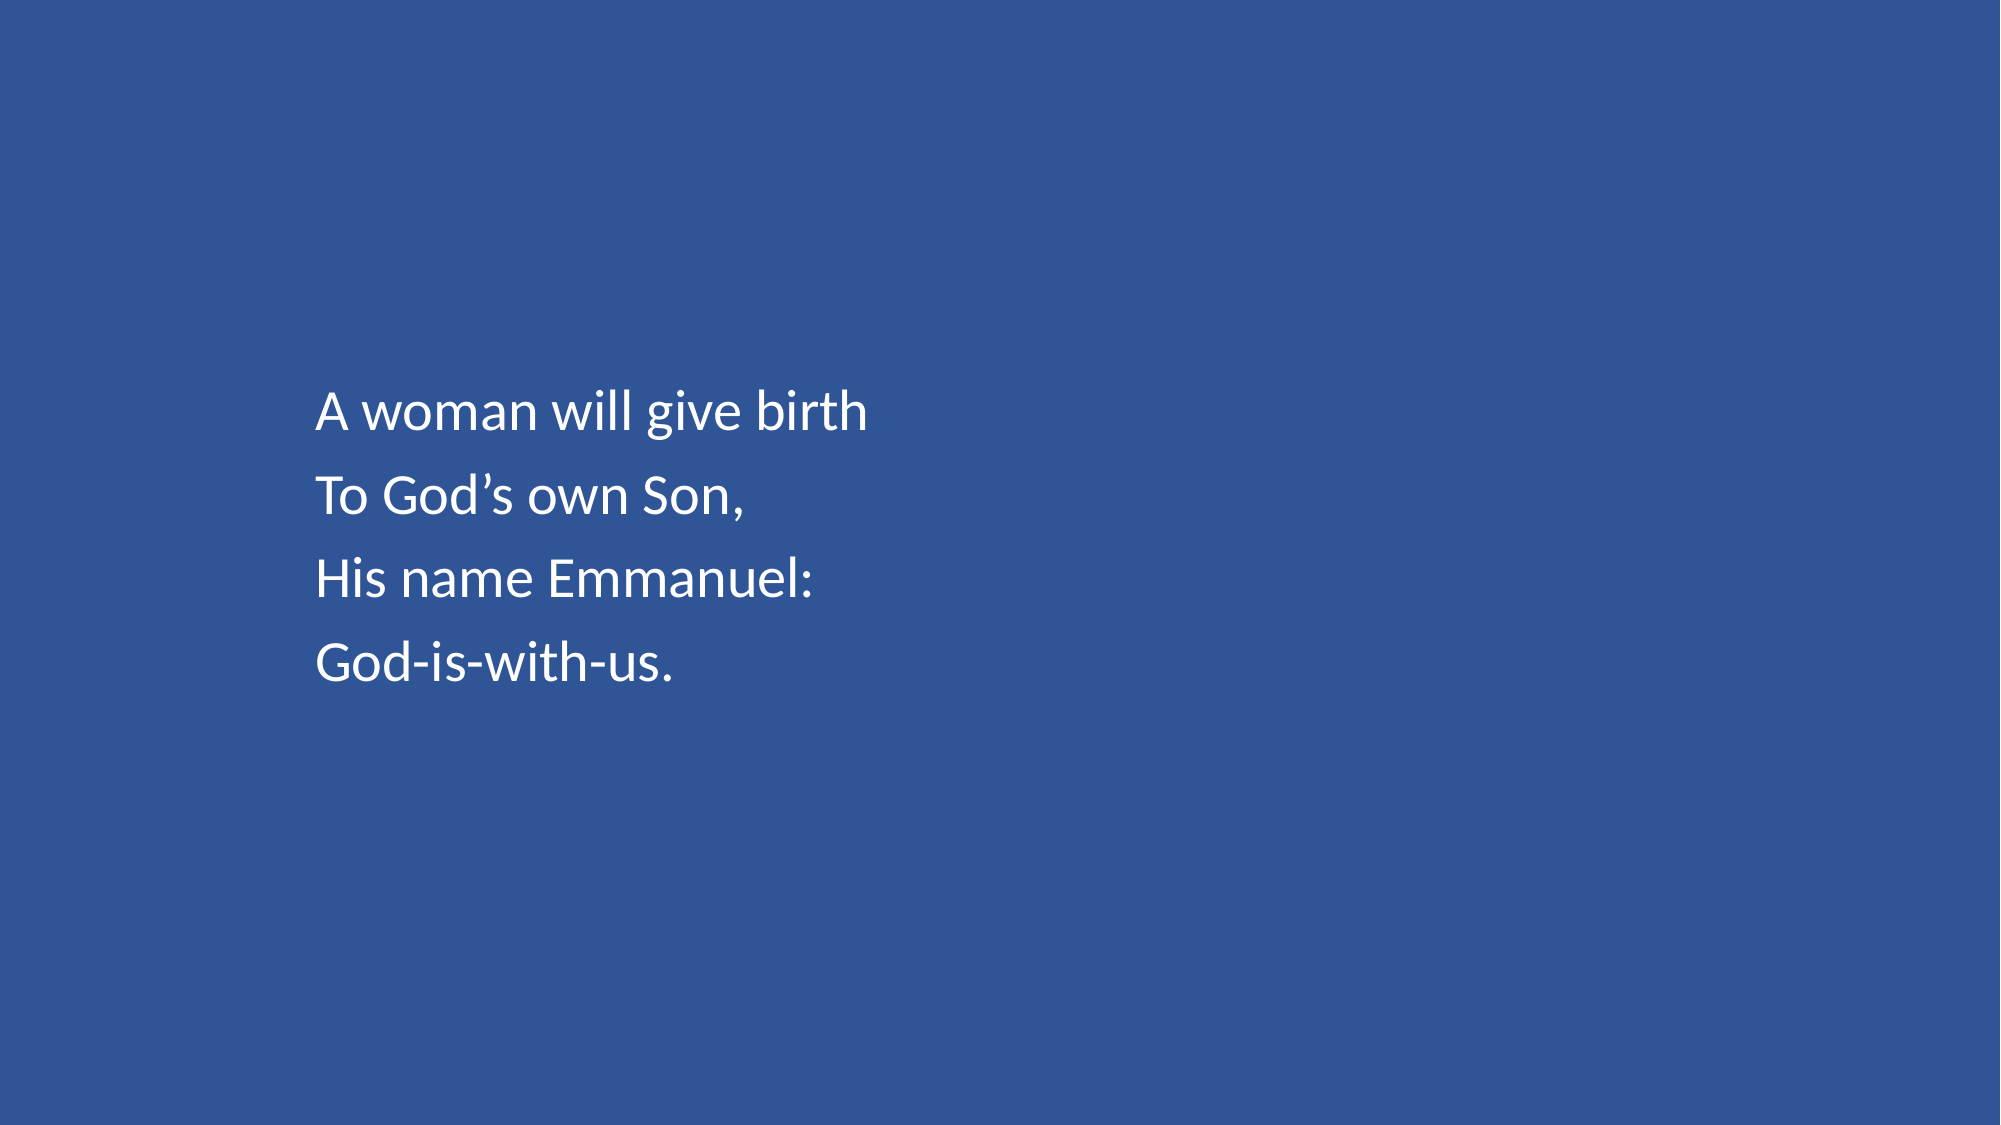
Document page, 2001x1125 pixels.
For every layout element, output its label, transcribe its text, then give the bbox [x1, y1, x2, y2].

list A woman will give birth To God’s own Son, His name Emmanuel: God-is-with-us. [300, 372, 1700, 753]
